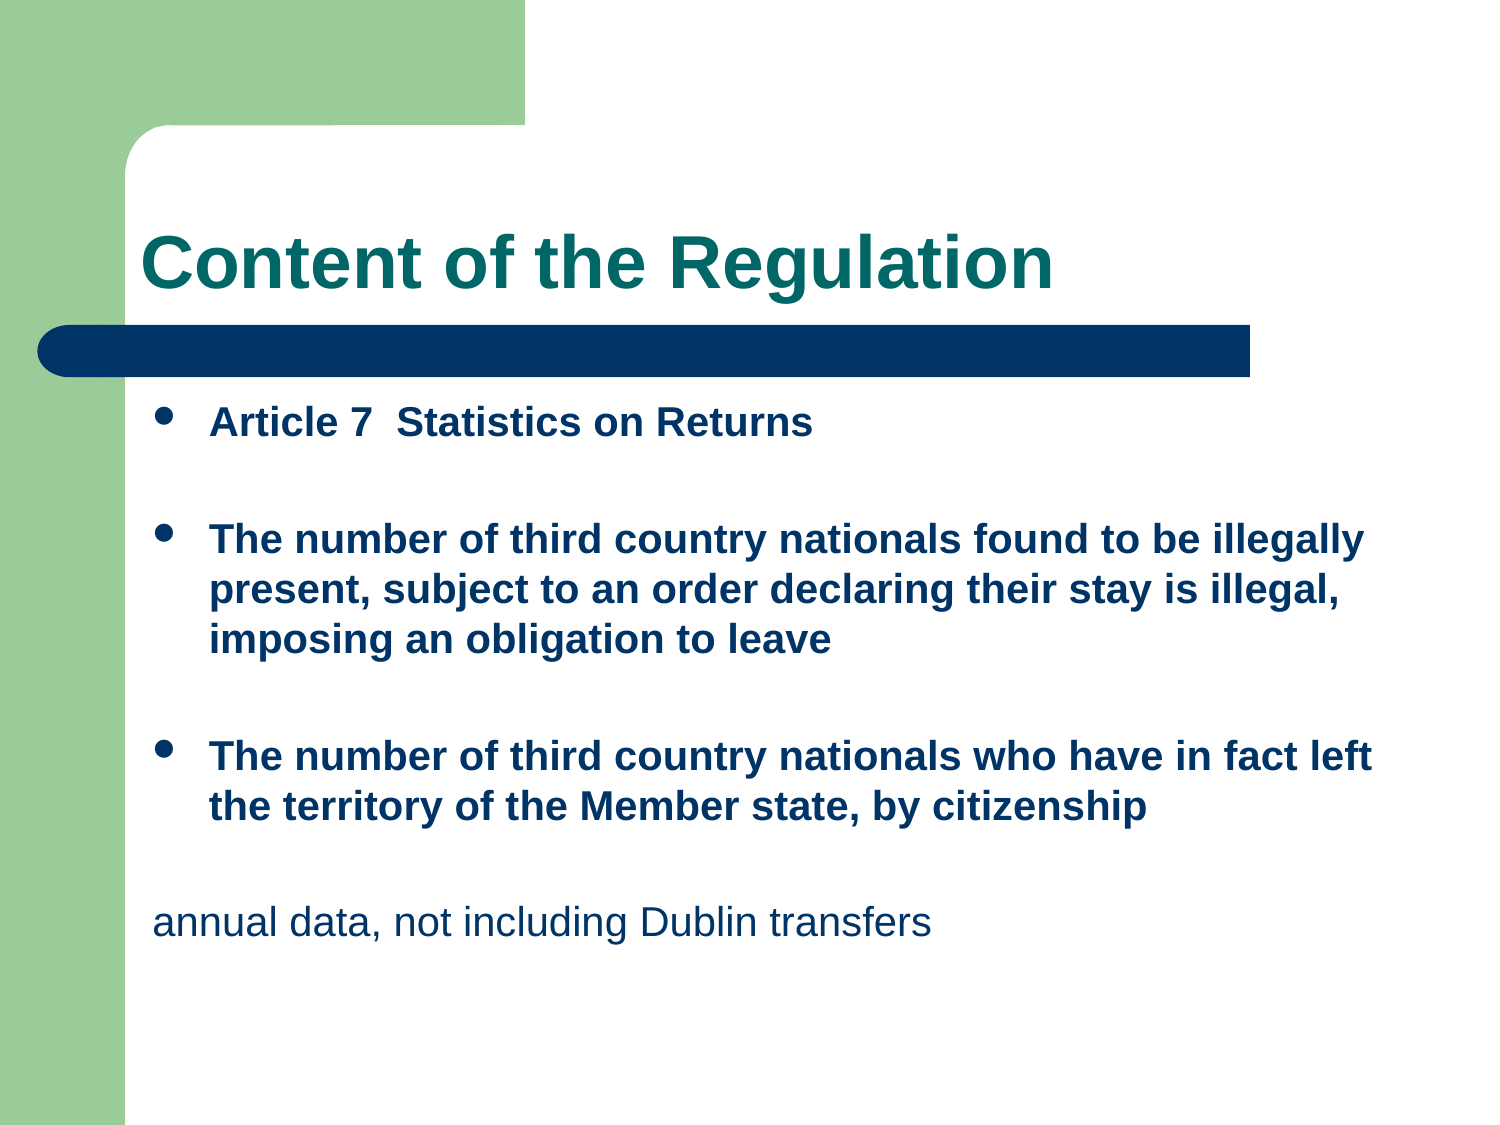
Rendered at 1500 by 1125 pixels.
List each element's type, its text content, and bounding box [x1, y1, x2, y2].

list Article 7 Statistics on Returns The number of third country nationals found to be illegally present, subject to an order declaring their stay is illegal, imposing an obligation to leave The number of third country nationals who have in fact left the territory of the Member state, by citizenship annual data, not including Dublin transfers [137, 387, 1400, 999]
title Content of the Regulation [124, 124, 1426, 313]
